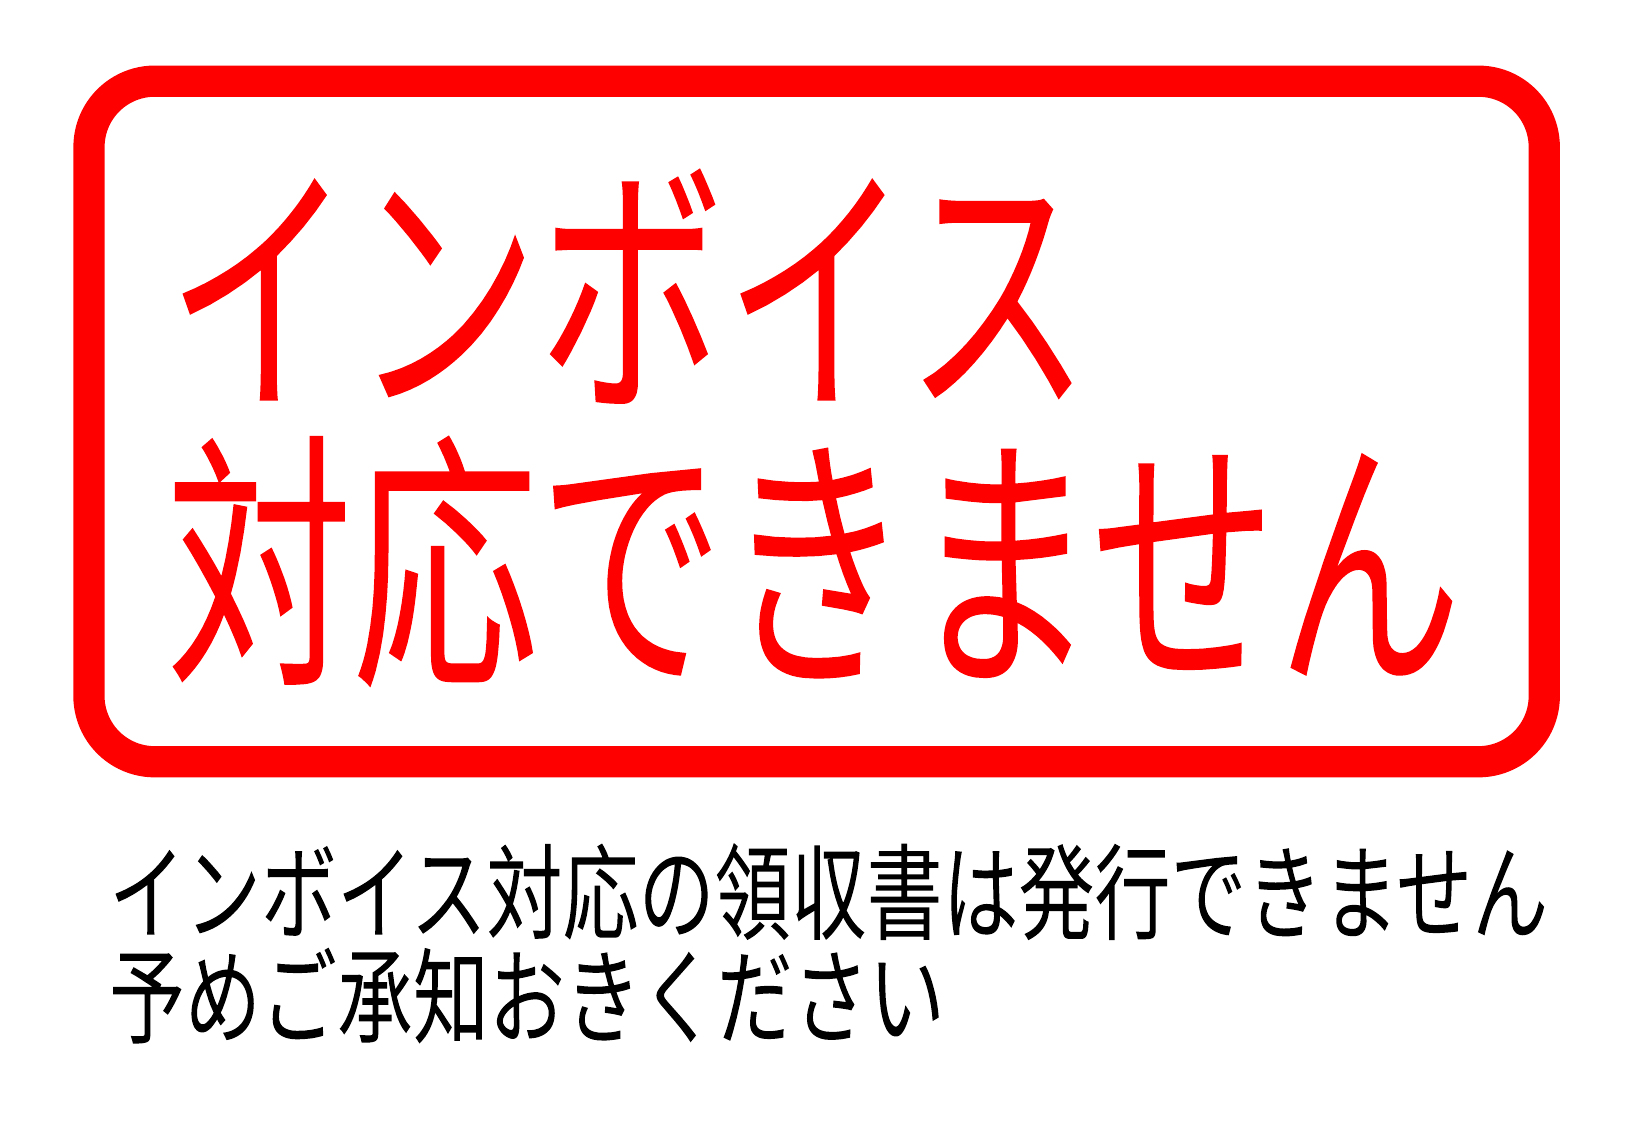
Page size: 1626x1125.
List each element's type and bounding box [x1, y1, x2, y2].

text_box [86, 79, 1547, 764]
